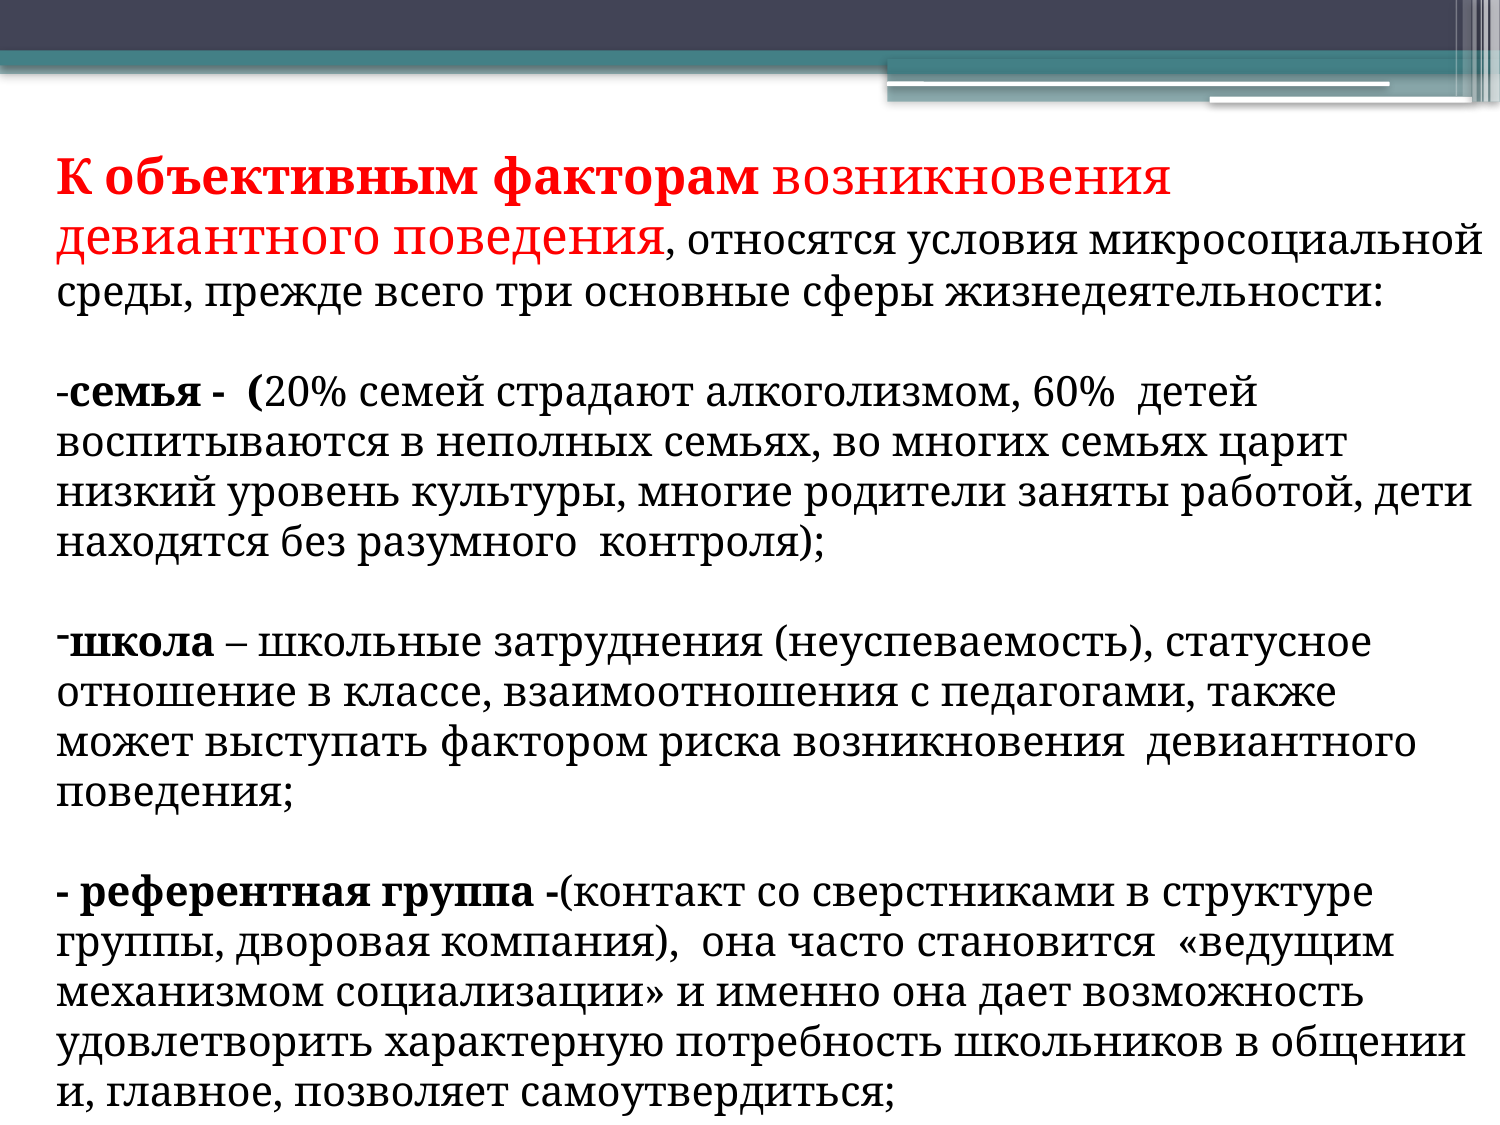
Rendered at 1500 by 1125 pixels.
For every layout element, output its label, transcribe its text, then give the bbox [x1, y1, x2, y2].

text_box К объективным факторам возникновения девиантного поведения, относятся условия микросоциальной среды, прежде всего три основные сферы жизнедеятельности: -семья - (20% семей страдают алкоголизмом, 60% детей воспитываются в неполных семьях, во многих семьях царит низкий уровень культуры, многие родители заняты работой, дети находятся без разумного контроля); школа – школьные затруднения (неуспеваемость), статусное отношение в классе, взаимоотношения с педагогами, также может выступать фактором риска возникновения девиантного поведения; - референтная группа -(контакт со сверстниками в структуре группы, дворовая компания), она часто становится «ведущим механизмом социализации» и именно она дает возможность удовлетворить характерную потребность школьников в общении и, главное, позволяет самоутвердиться; [41, 137, 1500, 1123]
